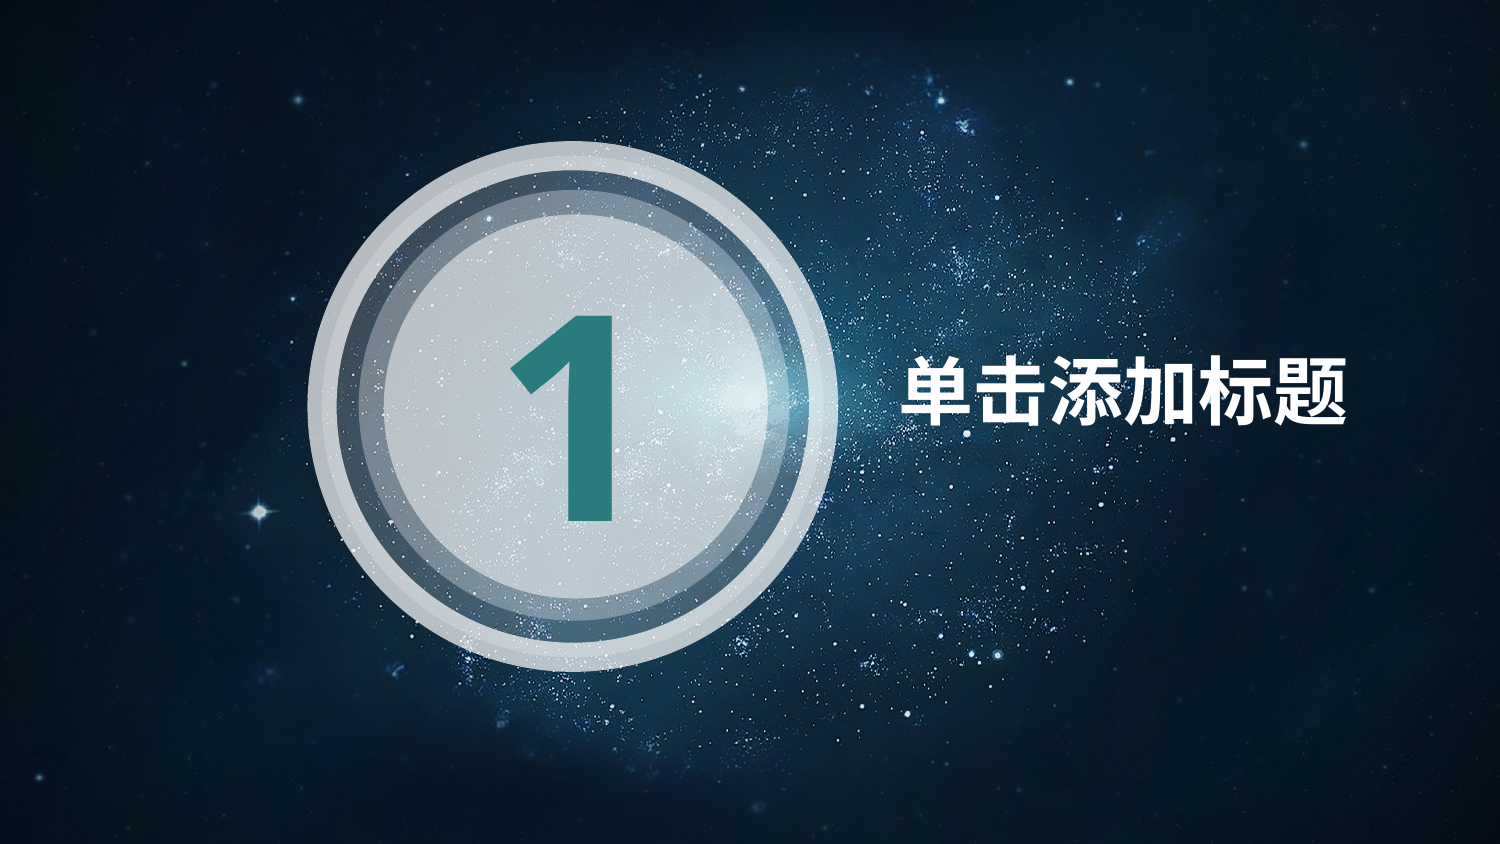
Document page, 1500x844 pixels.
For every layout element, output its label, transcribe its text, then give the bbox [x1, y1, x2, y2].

picture [0, 0, 1500, 844]
text_box 单击添加标题 [883, 337, 1363, 443]
text_box [356, 187, 792, 623]
text_box 1 [381, 212, 770, 601]
text_box [319, 153, 826, 660]
